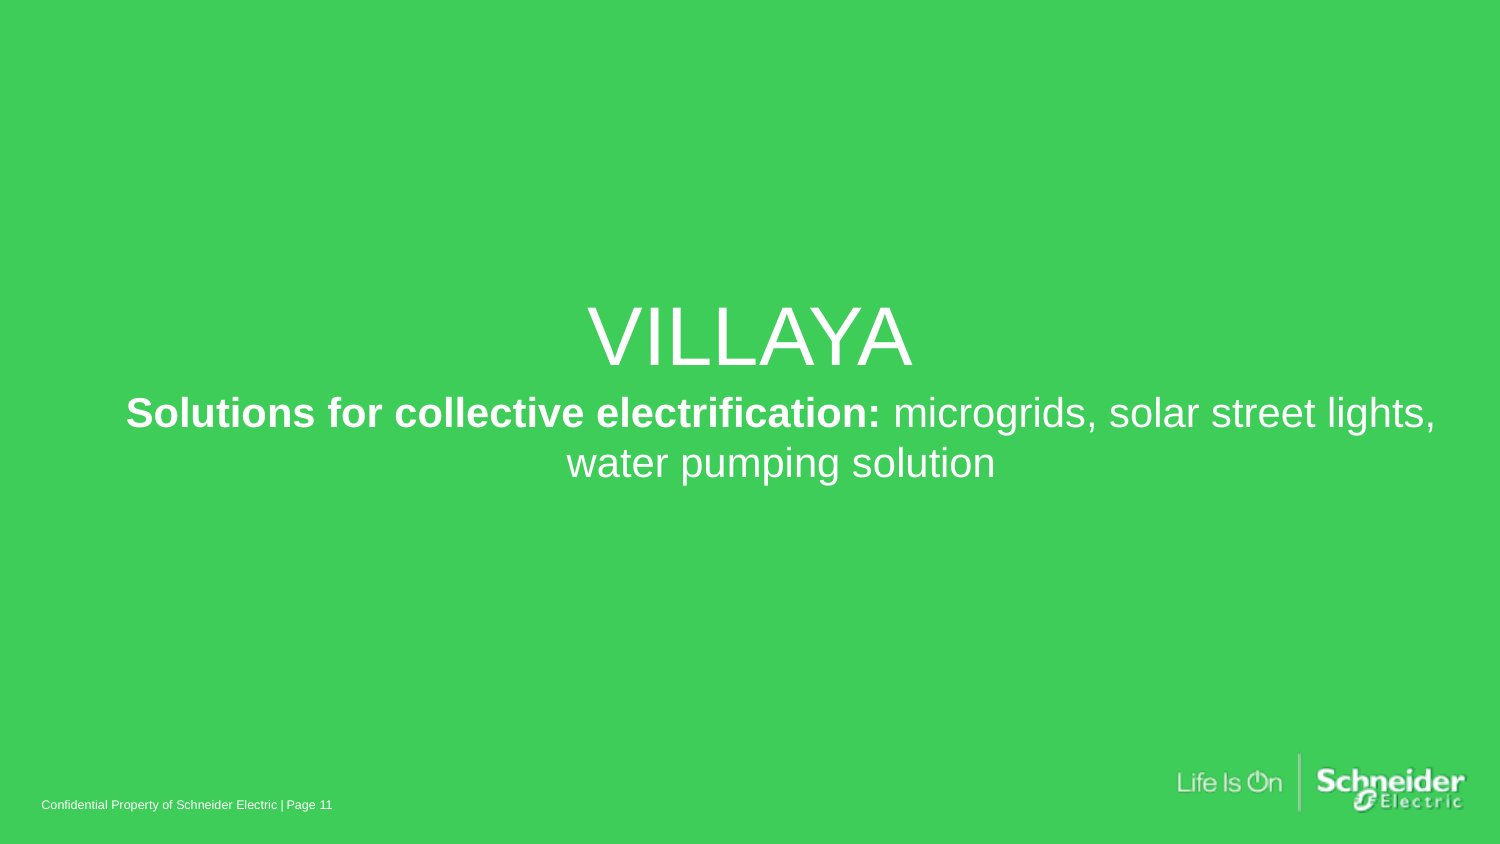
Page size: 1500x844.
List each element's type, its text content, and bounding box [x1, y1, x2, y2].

footer Confidential Property of Schneider Electric | [41, 796, 290, 812]
slide_number Page 11 [290, 796, 373, 812]
title VILLAYA [41, 281, 1460, 484]
picture [1165, 739, 1481, 827]
subtitle Solutions for collective electrification: microgrids, solar street lights, water pumping solution [115, 385, 1448, 508]
